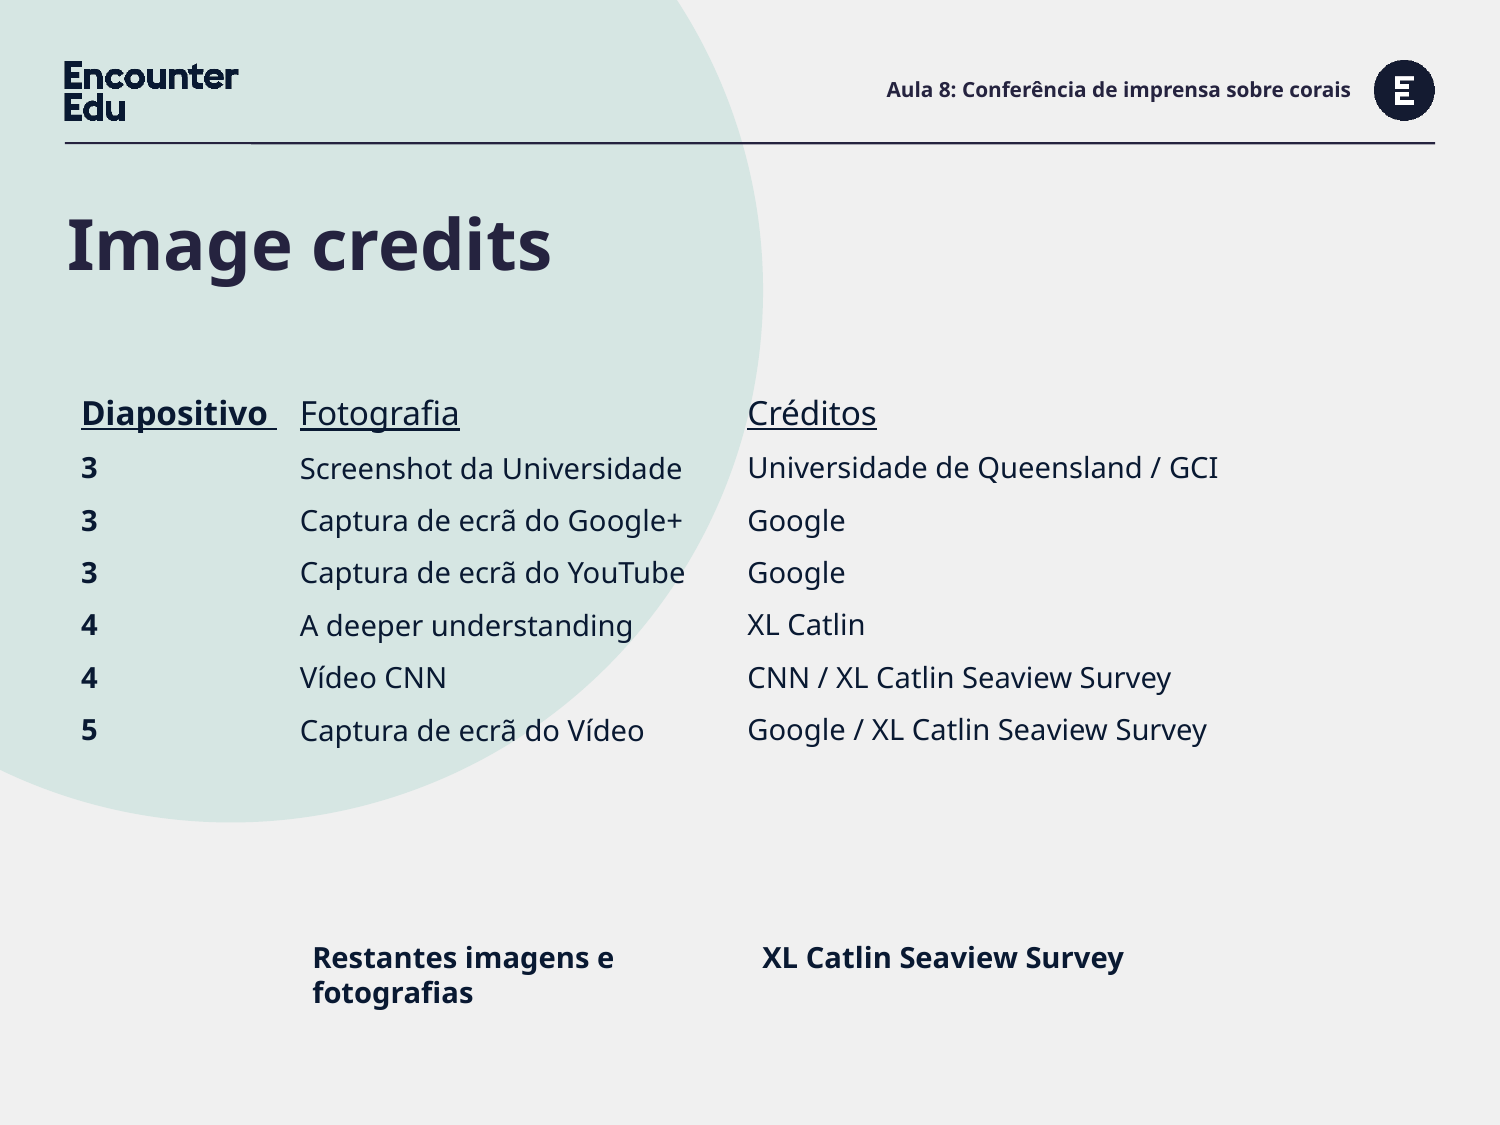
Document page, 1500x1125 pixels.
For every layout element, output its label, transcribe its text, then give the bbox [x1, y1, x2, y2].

text_box Fotografia Screenshot da Universidade Captura de ecrã do Google+ Captura de ecrã do YouTube A deeper understanding Vídeo CNN Captura de ecrã do Vídeo [292, 365, 730, 755]
text_box Créditos Universidade de Queensland / GCI Google Google XL Catlin CNN / XL Catlin Seaview Survey Google / XL Catlin Seaview Survey [739, 364, 1500, 814]
picture [1372, 58, 1436, 122]
text_box Restantes imagens e XL Catlin Seaview Survey fotografias [304, 931, 1181, 1017]
picture [60, 59, 243, 122]
title Aula 8: Conferência de imprensa sobre corais [749, 67, 1359, 114]
text_box Diapositivo 3 3 3 4 4 5 [73, 364, 293, 755]
